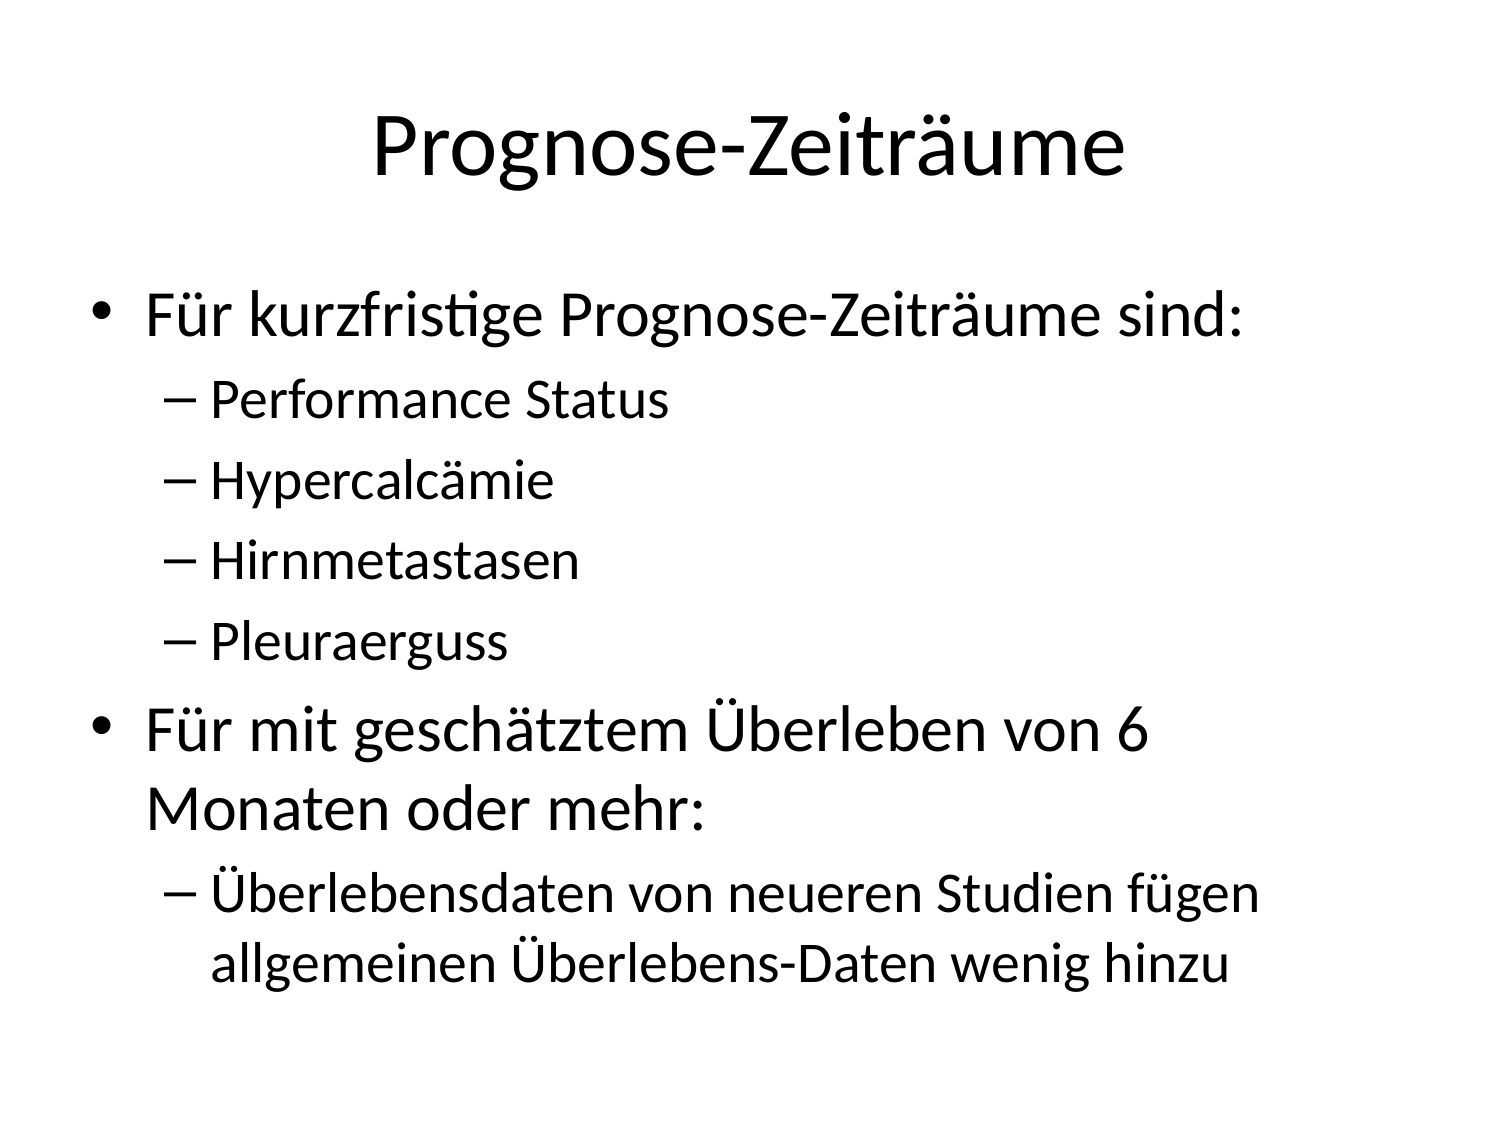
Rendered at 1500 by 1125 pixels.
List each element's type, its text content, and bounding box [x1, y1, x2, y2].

list Für kurzfristige Prognose-Zeiträume sind: Performance Status Hypercalcämie Hirnmetastasen Pleuraerguss Für mit geschätztem Überleben von 6 Monaten oder mehr: Überlebensdaten von neueren Studien fügen allgemeinen Überlebens-Daten wenig hinzu [75, 262, 1425, 1005]
title Prognose-Zeiträume [75, 45, 1425, 233]
